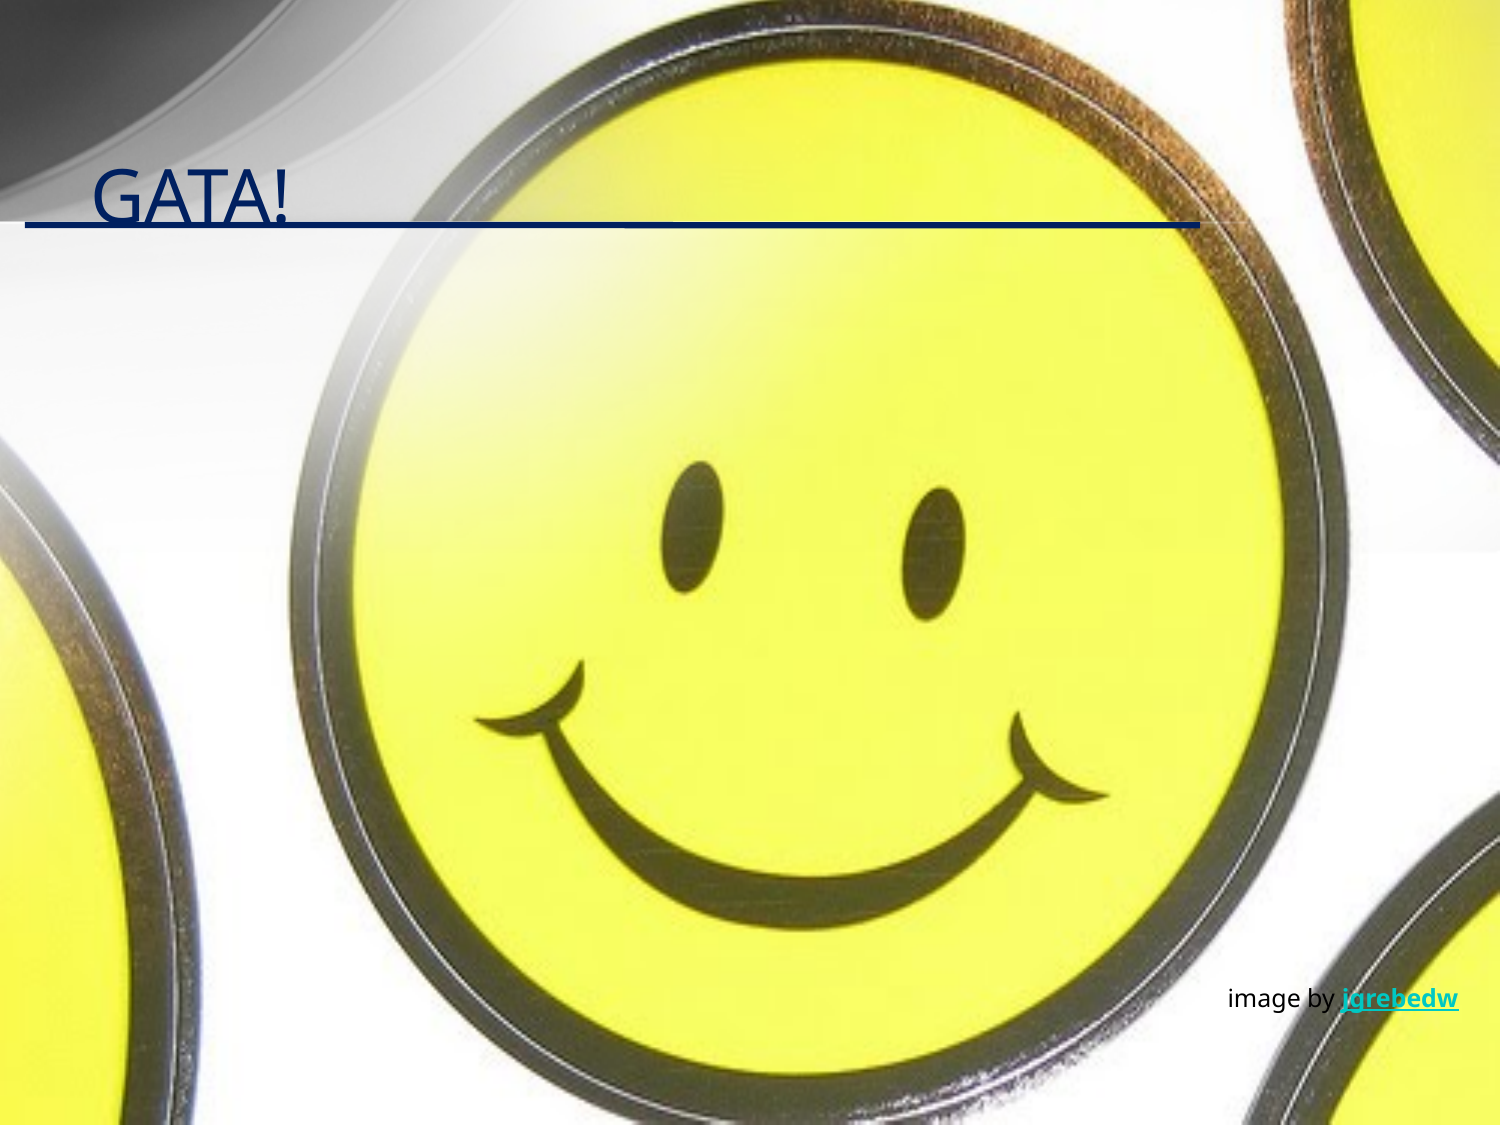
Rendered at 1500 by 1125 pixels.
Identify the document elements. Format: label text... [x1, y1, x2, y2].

list image by jgrebedw [1212, 974, 1476, 1026]
picture [0, 0, 1500, 1125]
title GATA! [74, 58, 1426, 247]
